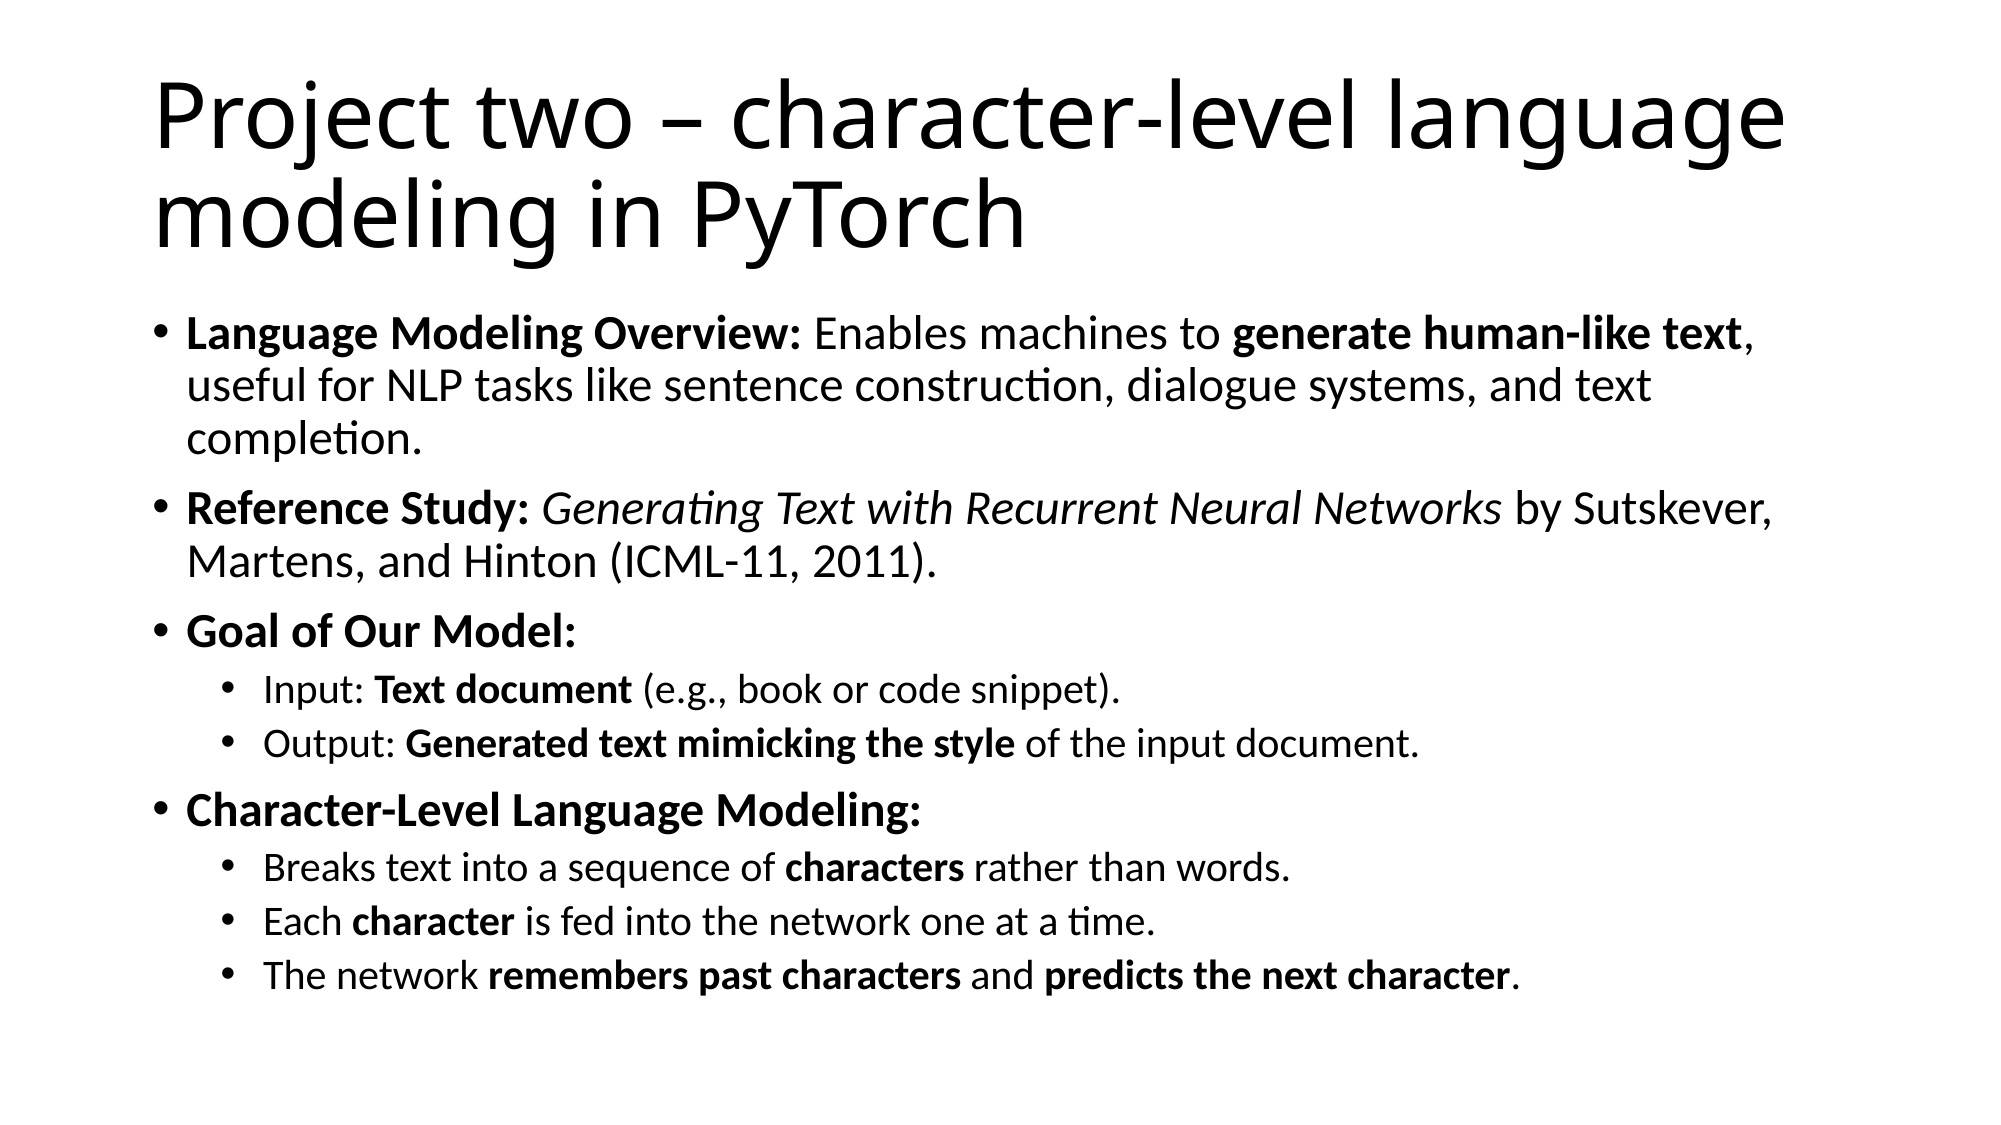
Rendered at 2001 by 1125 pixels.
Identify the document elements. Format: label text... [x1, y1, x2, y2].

title Project two – character-level language modeling in PyTorch [137, 59, 1863, 278]
list Language Modeling Overview: Enables machines to generate human-like text, useful for NLP tasks like sentence construction, dialogue systems, and text completion. Reference Study: Generating Text with Recurrent Neural Networks by Sutskever, Martens, and Hinton (ICML-11, 2011). Goal of Our Model: Input: Text document (e.g., book or code snippet). Output: Generated text mimicking the style of the input document. Character-Level Language Modeling: Breaks text into a sequence of characters rather than words. Each character is fed into the network one at a time. The network remembers past characters and predicts the next character. [137, 299, 1863, 1014]
